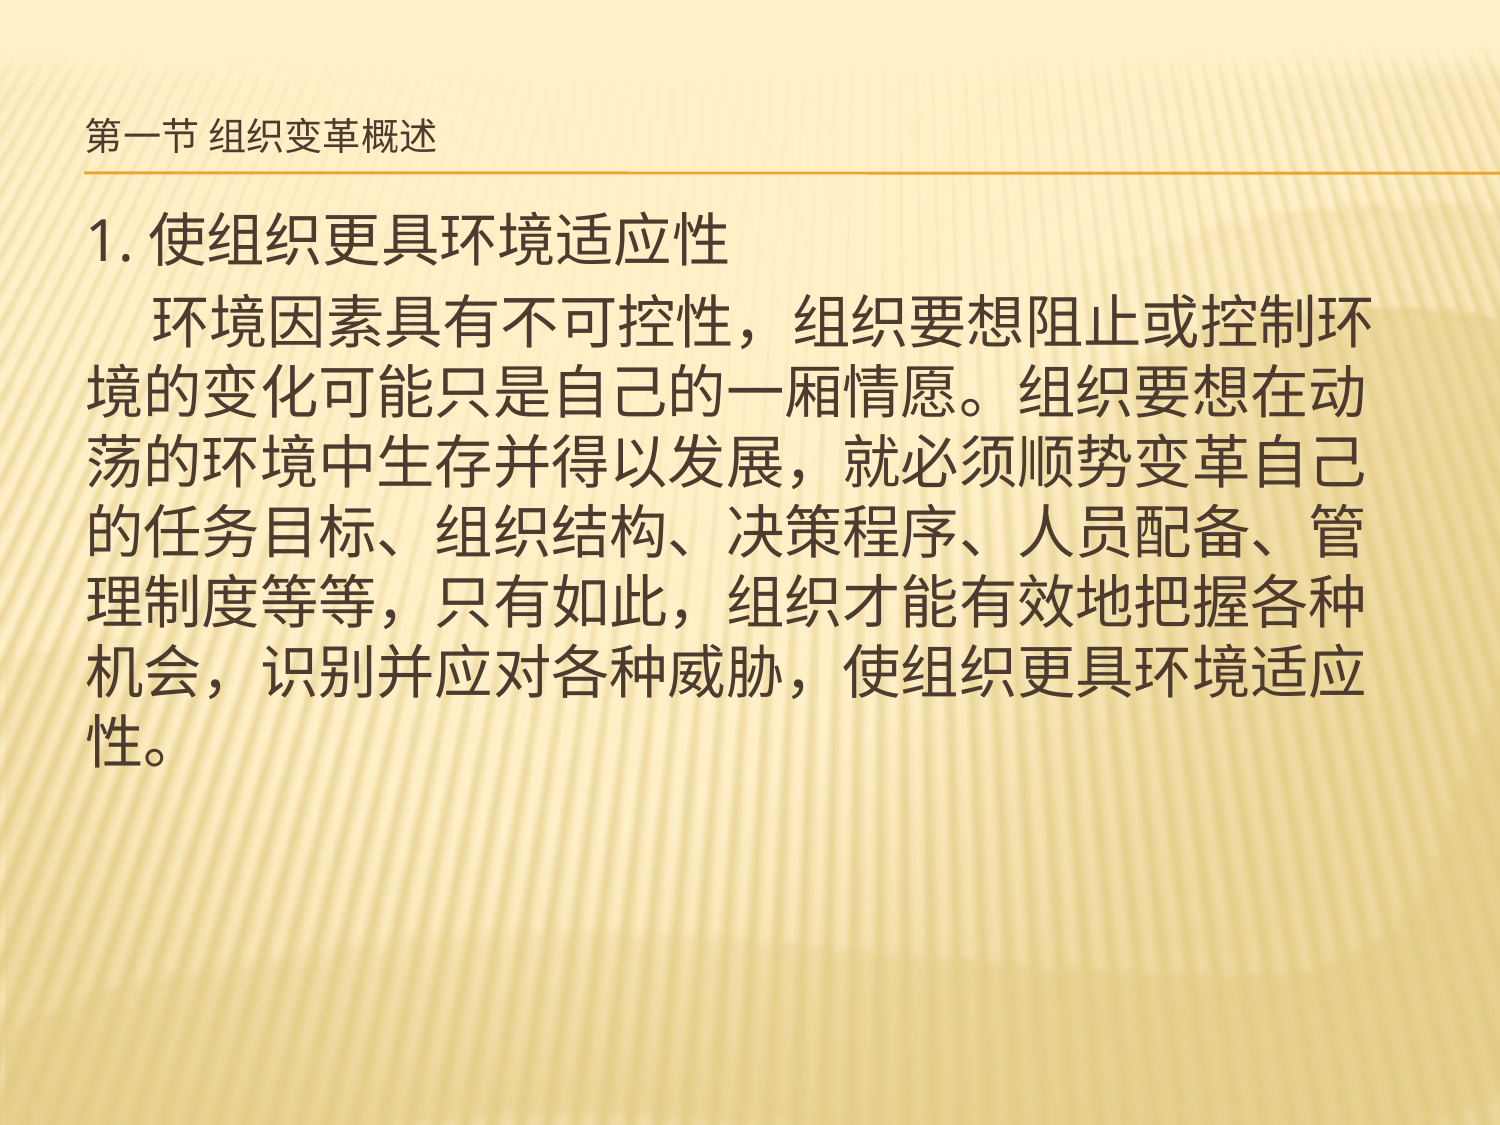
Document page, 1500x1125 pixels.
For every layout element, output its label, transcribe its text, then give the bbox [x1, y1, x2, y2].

title 第一节 组织变革概述 [70, 35, 1425, 213]
list 1.使组织更具环境适应性 环境因素具有不可控性，组织要想阻止或控制环境的变化可能只是自己的一厢情愿。组织要想在动荡的环境中生存并得以发展，就必须顺势变革自己的任务目标、组织结构、决策程序、人员配备、管理制度等等，只有如此，组织才能有效地把握各种机会，识别并应对各种威胁，使组织更具环境适应性。 [70, 195, 1421, 839]
